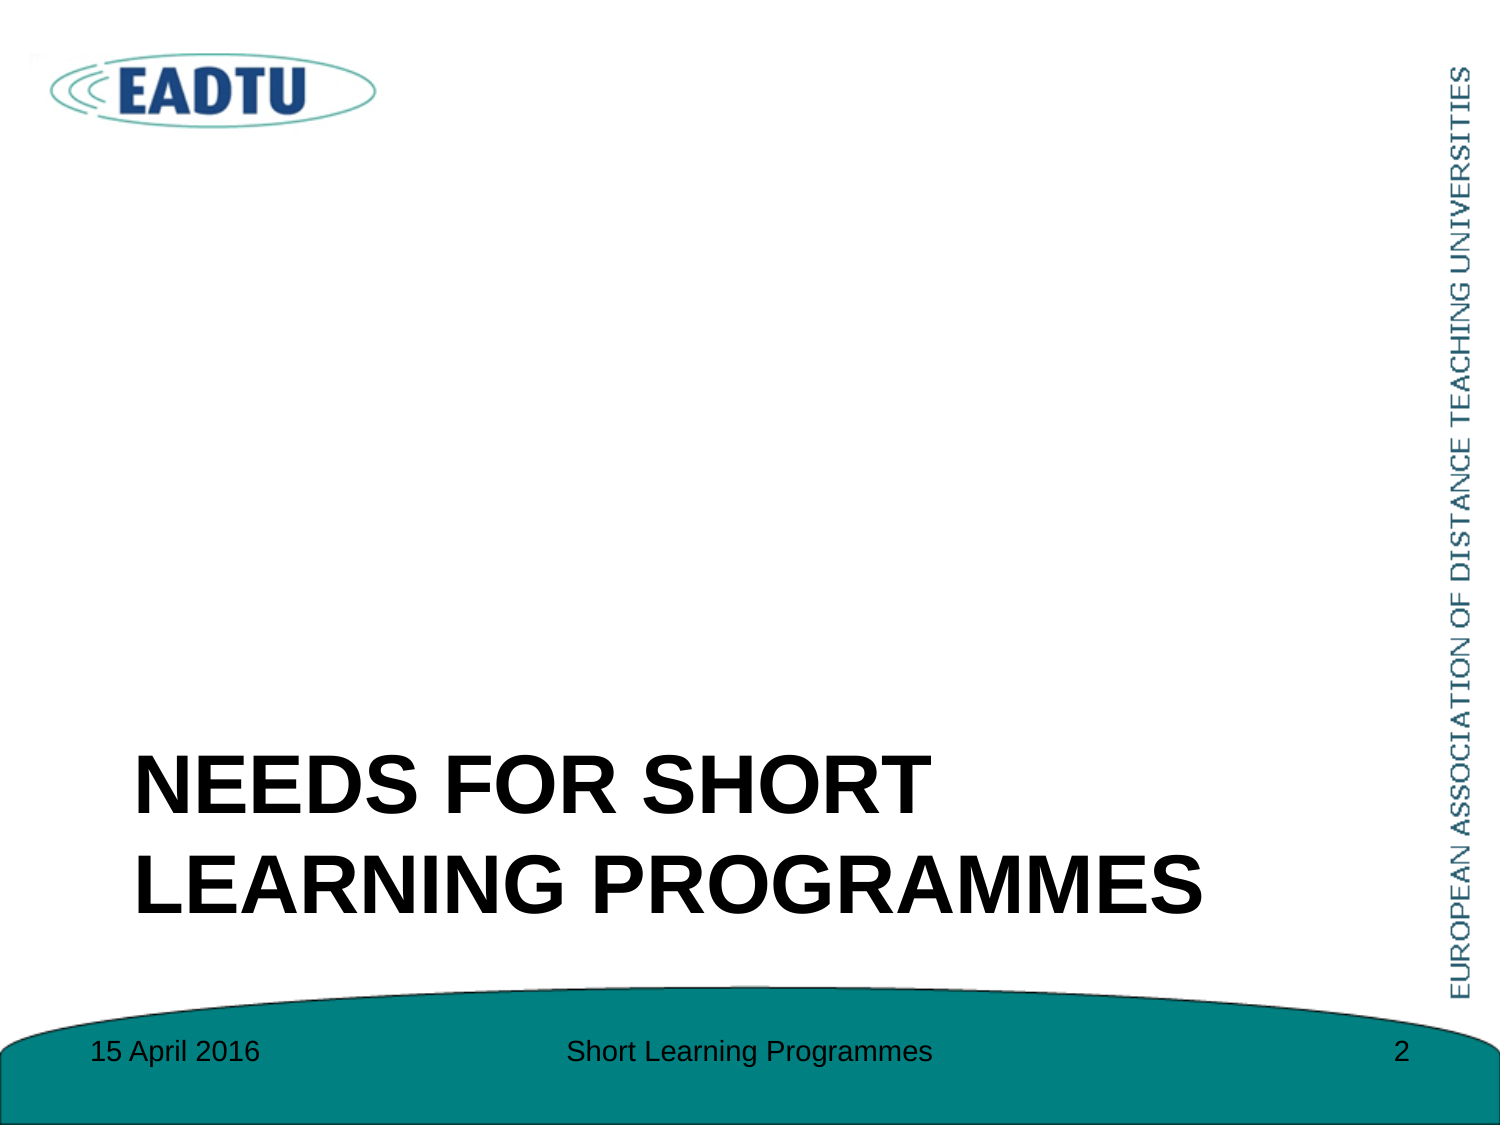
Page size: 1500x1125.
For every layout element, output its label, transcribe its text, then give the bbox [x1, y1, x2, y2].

title Needs for short learning programmes [118, 722, 1394, 947]
footer Short Learning Programmes [512, 1024, 988, 1103]
slide_number 2 [1074, 1024, 1426, 1103]
picture [0, 0, 1500, 1125]
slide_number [74, 1024, 426, 1103]
